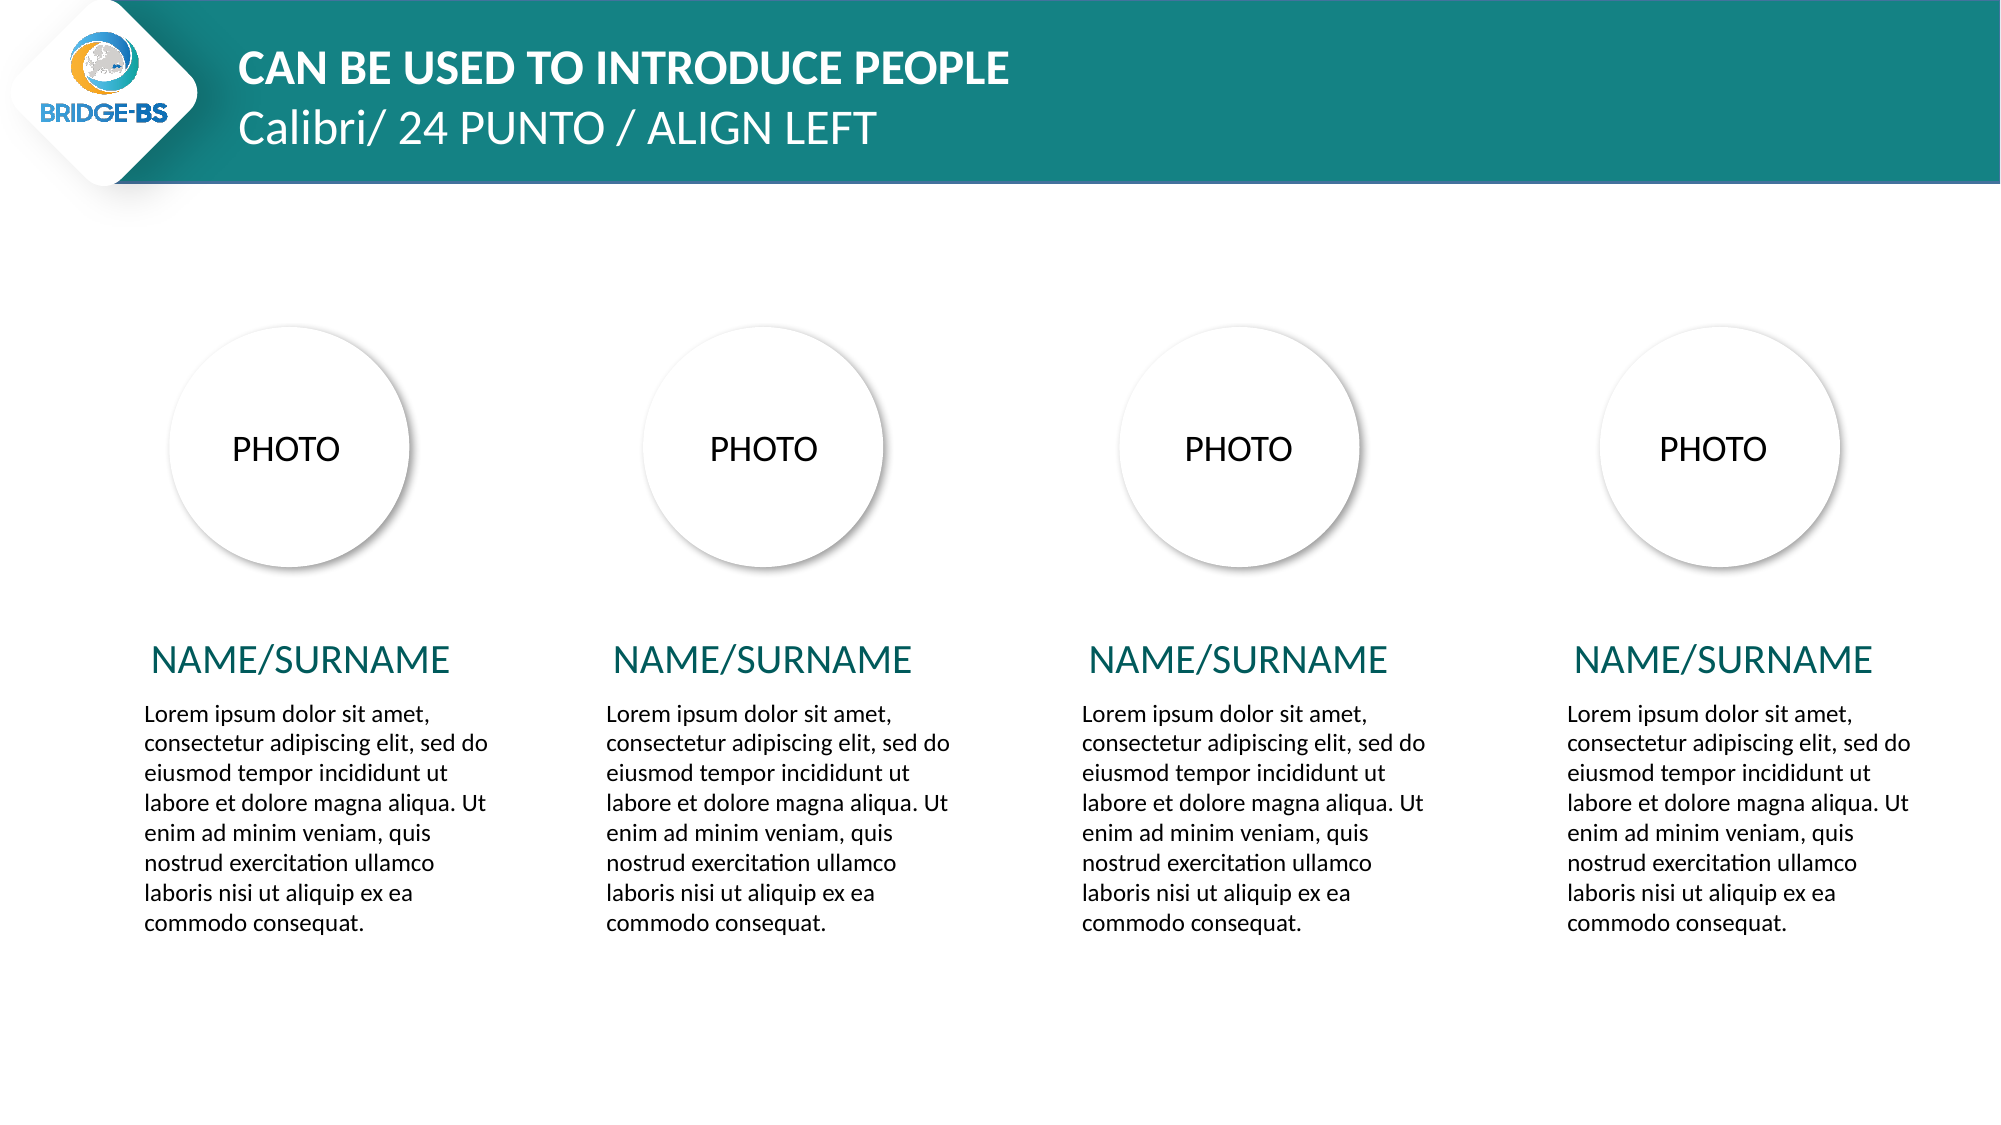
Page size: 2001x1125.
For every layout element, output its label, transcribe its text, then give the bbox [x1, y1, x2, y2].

text_box NAME/SURNAME [1559, 624, 1889, 689]
text_box CAN BE USED TO INTRODUCE PEOPLE Calibri/ 24 PUNTO / ALIGN LEFT [223, 26, 1984, 162]
text_box PHOTO [1169, 416, 1308, 477]
text_box NAME/SURNAME [1073, 624, 1404, 689]
picture [0, 0, 246, 172]
text_box PHOTO [217, 416, 356, 477]
text_box [642, 325, 885, 569]
text_box [1598, 325, 1842, 569]
text_box NAME/SURNAME [598, 624, 928, 689]
text_box PHOTO [1644, 416, 1783, 477]
text_box Lorem ipsum dolor sit amet, consectetur adipiscing elit, sed do eiusmod tempor incididunt ut labore et dolore magna aliqua. Ut enim ad minim veniam, quis nostrud exercitation ullamco laboris nisi ut aliquip ex ea commodo consequat. [129, 689, 515, 944]
text_box PHOTO [695, 416, 833, 477]
text_box Lorem ipsum dolor sit amet, consectetur adipiscing elit, sed do eiusmod tempor incididunt ut labore et dolore magna aliqua. Ut enim ad minim veniam, quis nostrud exercitation ullamco laboris nisi ut aliquip ex ea commodo consequat. [1552, 689, 1938, 944]
text_box [1118, 325, 1361, 569]
text_box NAME/SURNAME [136, 624, 466, 689]
text_box Lorem ipsum dolor sit amet, consectetur adipiscing elit, sed do eiusmod tempor incididunt ut labore et dolore magna aliqua. Ut enim ad minim veniam, quis nostrud exercitation ullamco laboris nisi ut aliquip ex ea commodo consequat. [591, 689, 977, 944]
text_box [168, 325, 411, 569]
text_box Lorem ipsum dolor sit amet, consectetur adipiscing elit, sed do eiusmod tempor incididunt ut labore et dolore magna aliqua. Ut enim ad minim veniam, quis nostrud exercitation ullamco laboris nisi ut aliquip ex ea commodo consequat. [1067, 689, 1453, 944]
